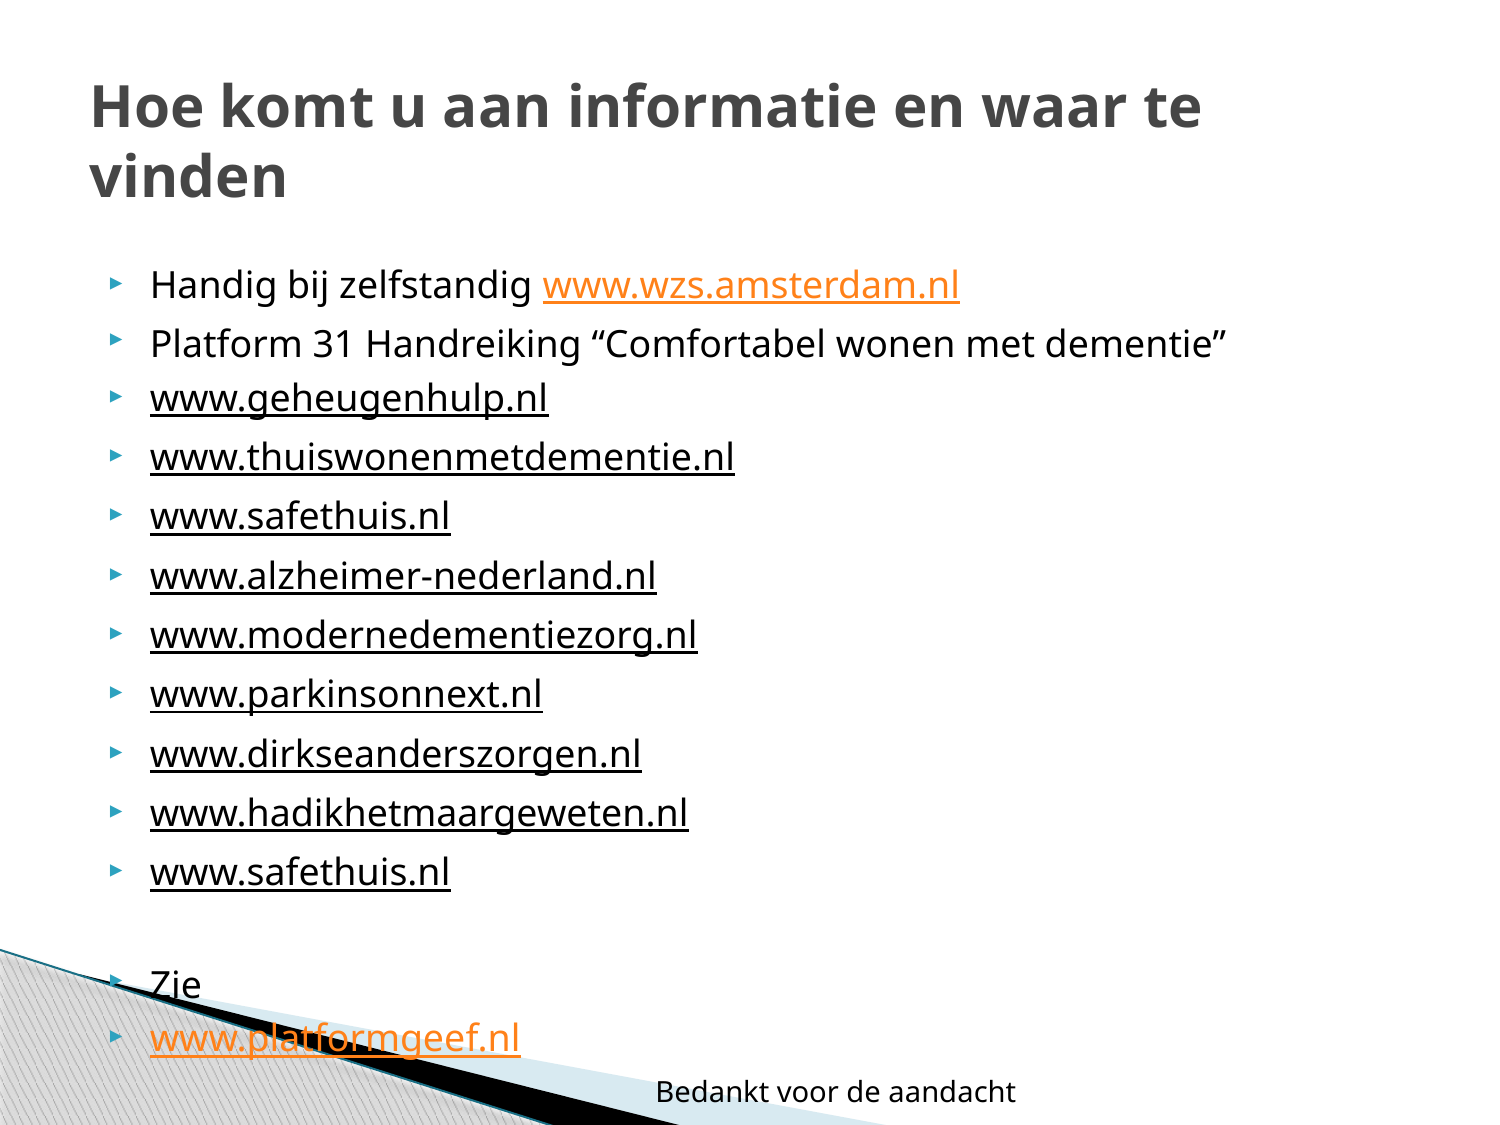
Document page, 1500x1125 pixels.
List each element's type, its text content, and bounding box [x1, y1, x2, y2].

list Handig bij zelfstandig www.wzs.amsterdam.nl Platform 31 Handreiking “Comfortabel wonen met dementie” www.geheugenhulp.nl www.thuiswonenmetdementie.nl www.safethuis.nl www.alzheimer-nederland.nl www.modernedementiezorg.nl www.parkinsonnext.nl www.dirkseanderszorgen.nl www.hadikhetmaargeweten.nl www.safethuis.nl Zie www.platformgeef.nl Bedankt voor de aandacht [75, 233, 1425, 986]
title Hoe komt u aan informatie en waar te vinden [75, 45, 1425, 233]
